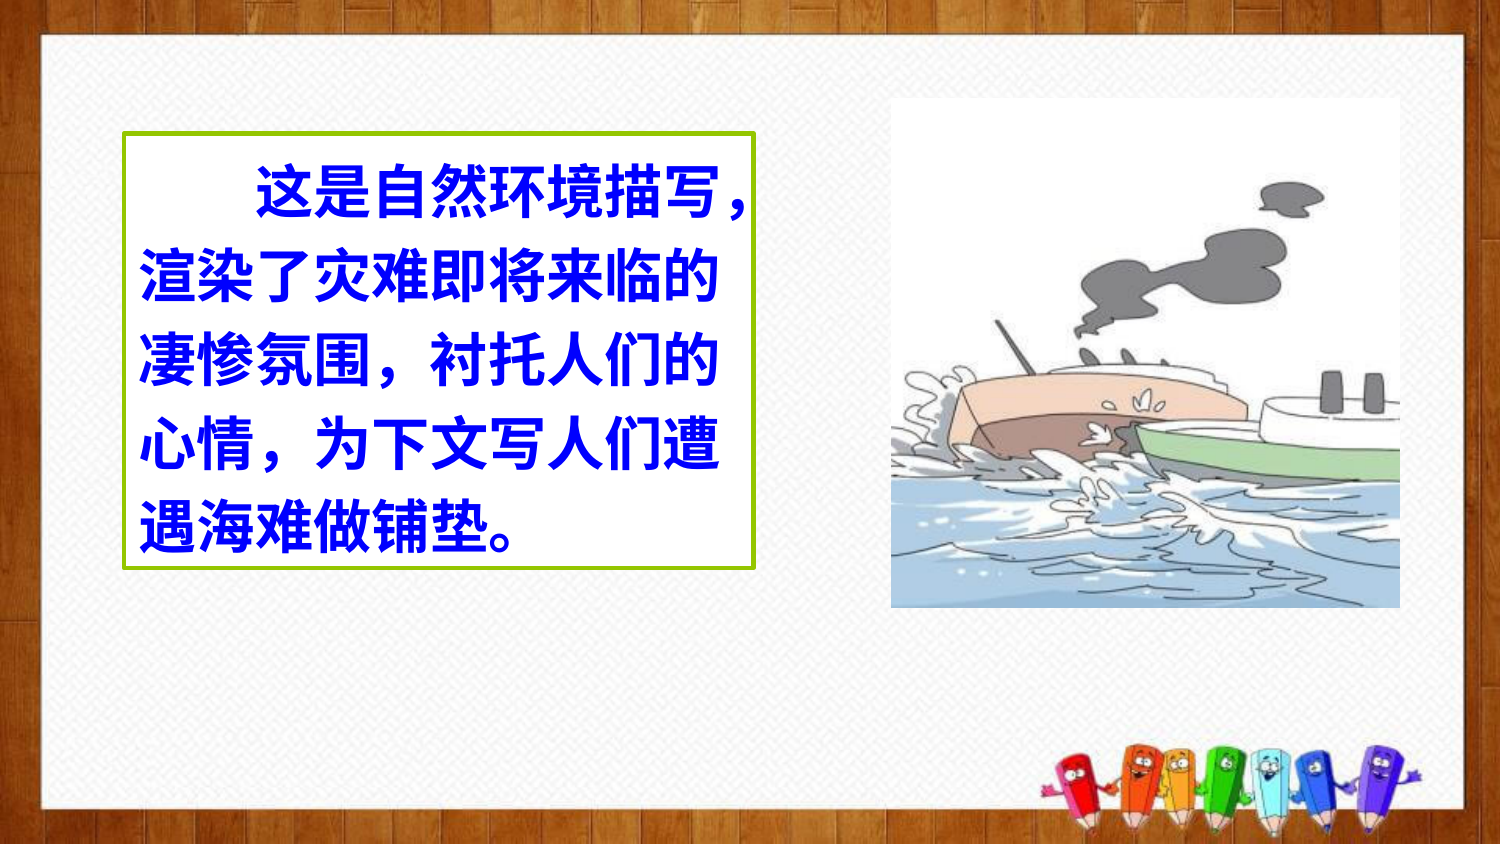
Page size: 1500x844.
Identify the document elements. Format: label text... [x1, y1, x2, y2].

text_box 这是自然环境描写，渲染了灾难即将来临的凄惨氛围，衬托人们的心情，为下文写人们遭遇海难做铺垫。 [122, 131, 756, 570]
picture [0, 0, 1500, 844]
